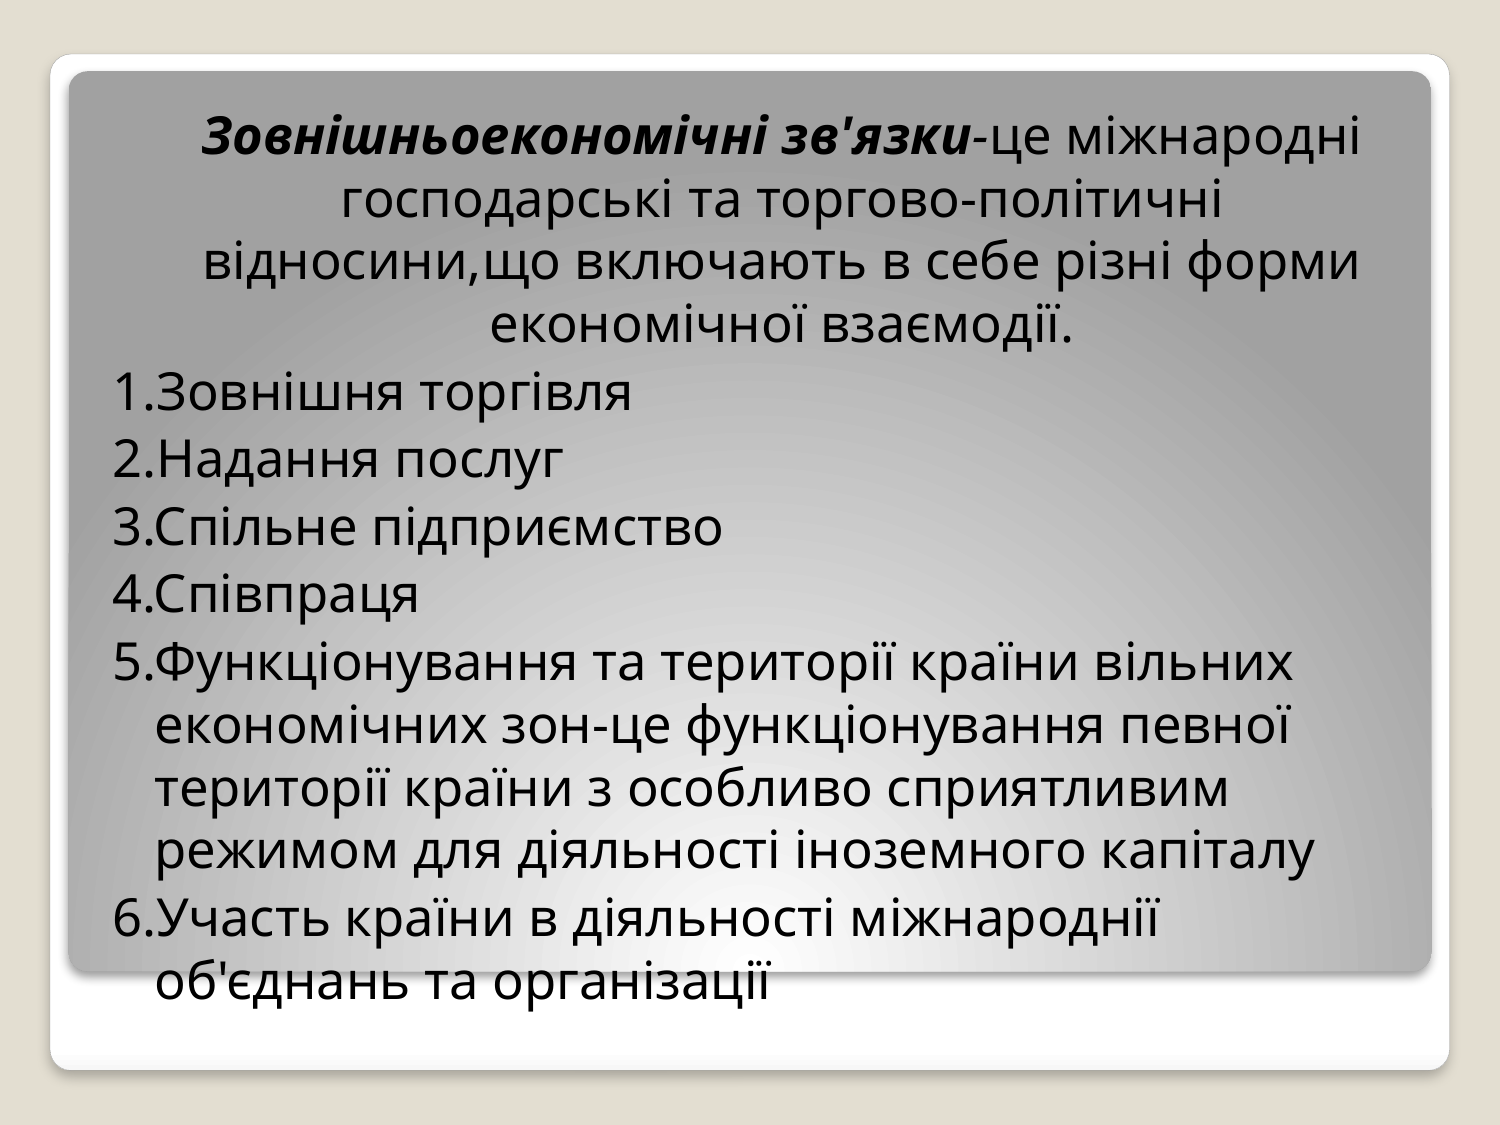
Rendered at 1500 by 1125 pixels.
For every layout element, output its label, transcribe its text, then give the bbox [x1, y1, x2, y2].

list Зовнішньоекономічні зв'язки-це міжнародні господарські та торгово-політичні відносини,що включають в себе різні форми економічної взаємодії. 1.Зовнішня торгівля 2.Надання послуг 3.Спільне підприємство 4.Співпраця 5.Функціонування та території країни вільних економічних зон-це функціонування певної території країни з особливо сприятливим режимом для діяльності іноземного капіталу 6.Участь країни в діяльності міжнароднії об'єднань та організації [82, 86, 1425, 1024]
